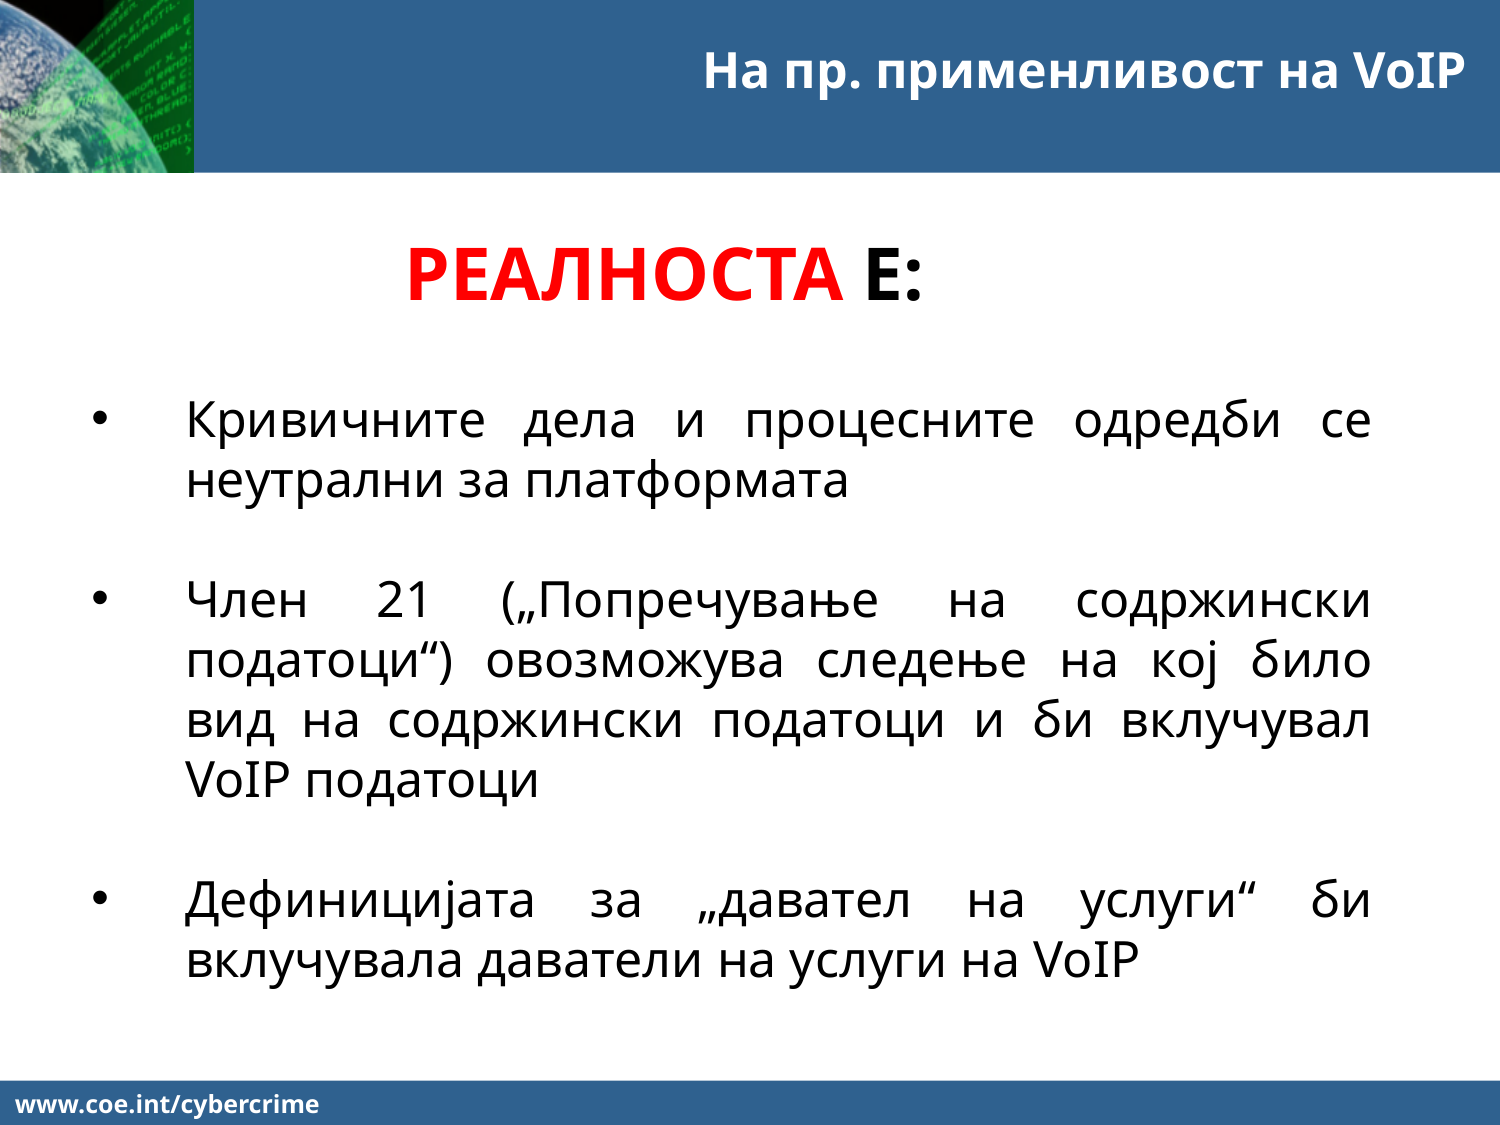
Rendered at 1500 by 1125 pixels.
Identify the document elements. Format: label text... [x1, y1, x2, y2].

text_box На пр. применливост на VoIP [230, 31, 1483, 106]
text_box Кривичните дела и процесните одредби се неутрални за платформата Член 21 („Попречување на содржински податоци“) овозможува следење на кој било вид на содржински податоци и би вклучувал VoIP податоци Дефиницијата за „давател на услуги“ би вклучувала даватели на услуги на VoIP [76, 380, 1388, 995]
text_box [197, 0, 1500, 175]
text_box РЕАЛНОСТА Е: [389, 219, 1477, 323]
text_box www.coe.int/cybercrime [0, 1079, 1500, 1125]
picture [0, 0, 194, 173]
